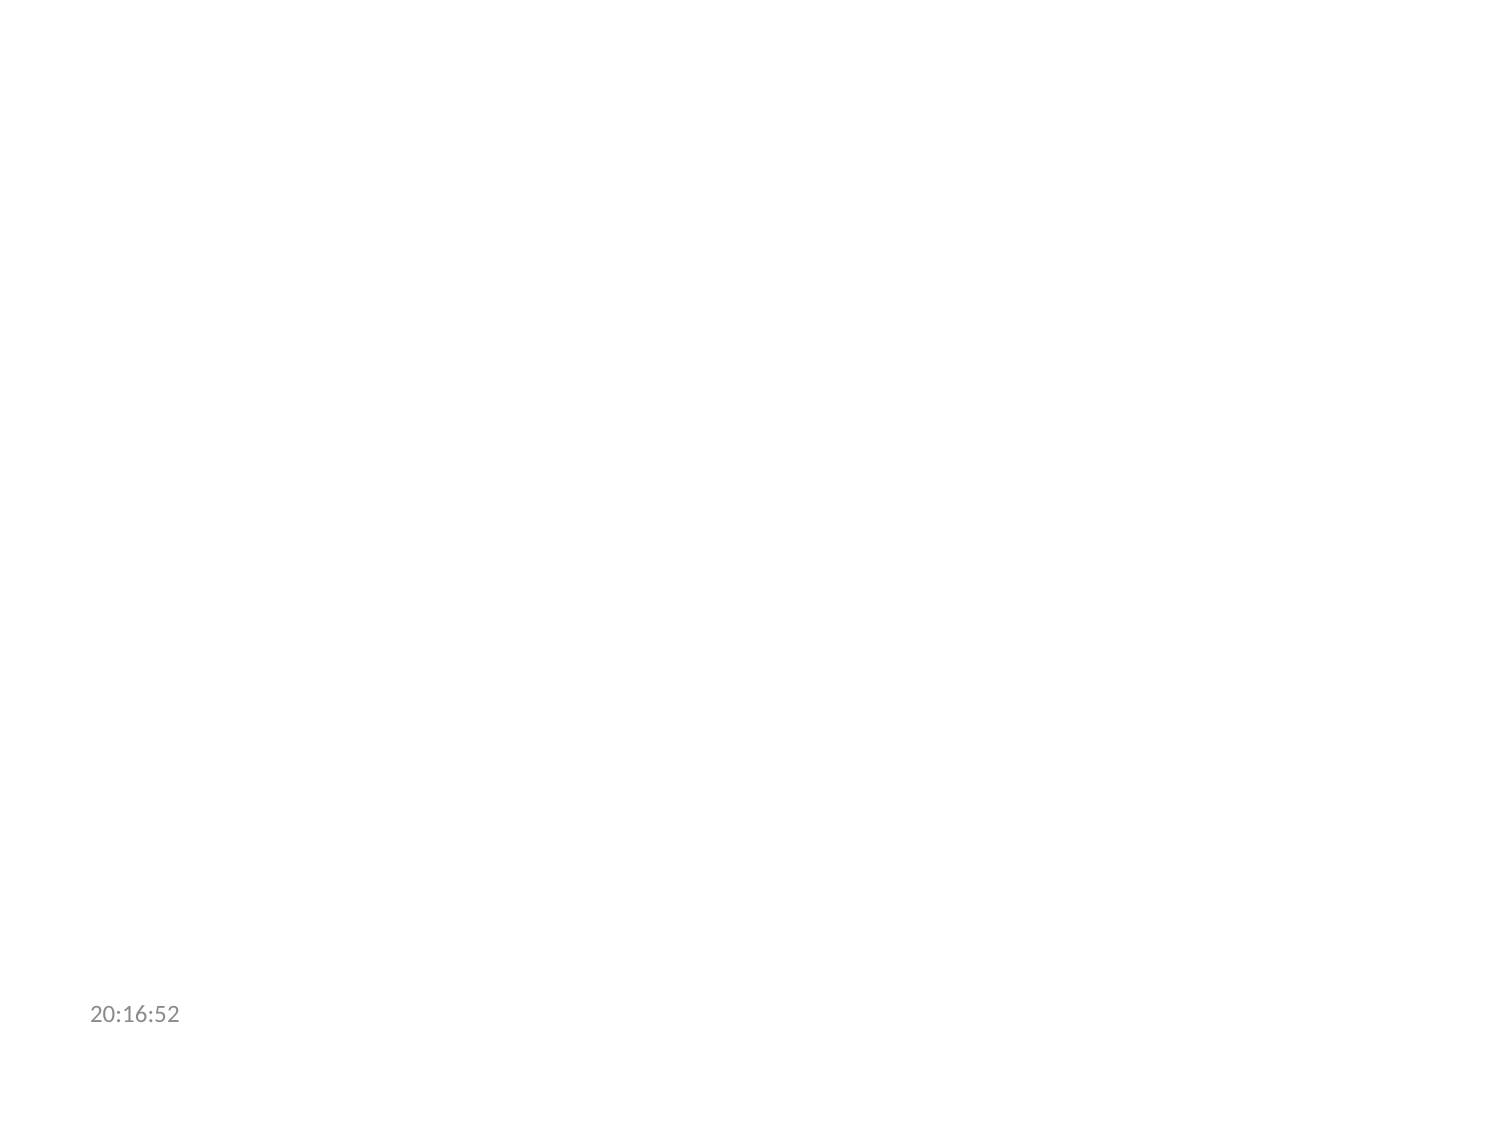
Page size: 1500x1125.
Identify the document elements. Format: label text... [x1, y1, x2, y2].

text_box 15:35:09 [75, 982, 425, 1043]
